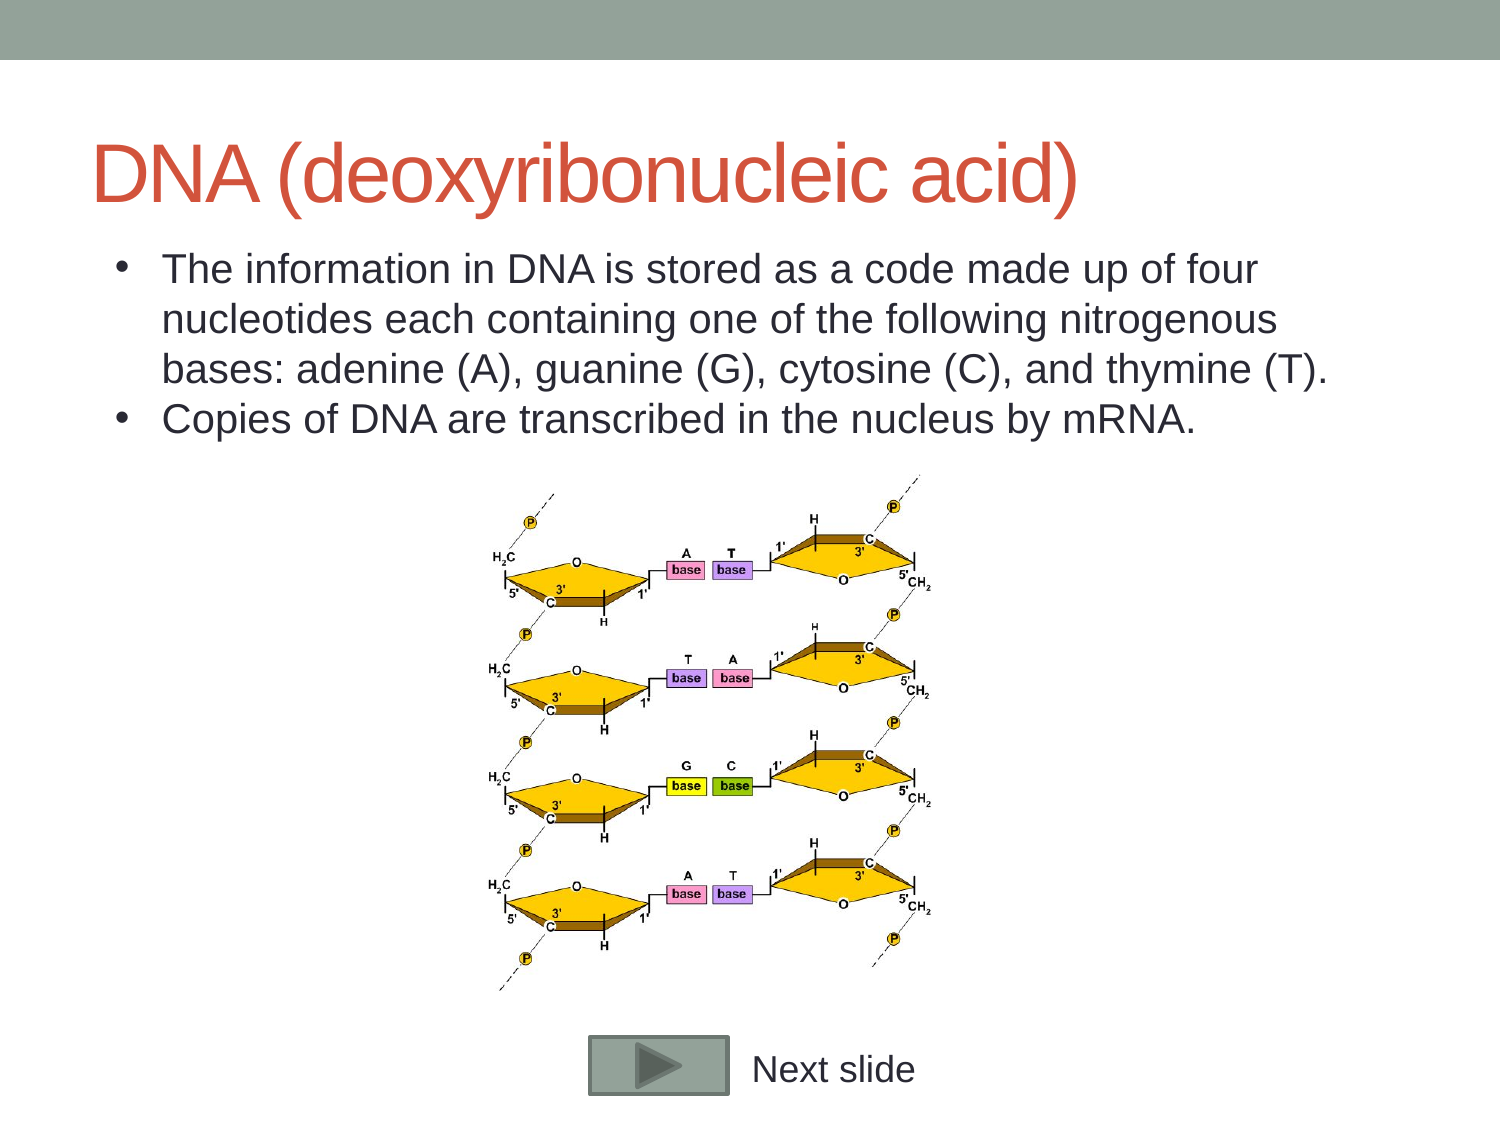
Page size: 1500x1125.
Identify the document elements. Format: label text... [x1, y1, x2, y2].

text_box The information in DNA is stored as a code made up of four nucleotides each containing one of the following nitrogenous bases: adenine (A), guanine (G), cytosine (C), and thymine (T). Copies of DNA are transcribed in the nucleus by mRNA. [99, 234, 1400, 449]
picture [485, 474, 932, 991]
text_box [588, 1035, 730, 1096]
text_box Next slide [736, 1037, 931, 1097]
title DNA (deoxyribonucleic acid) [75, 87, 1425, 250]
